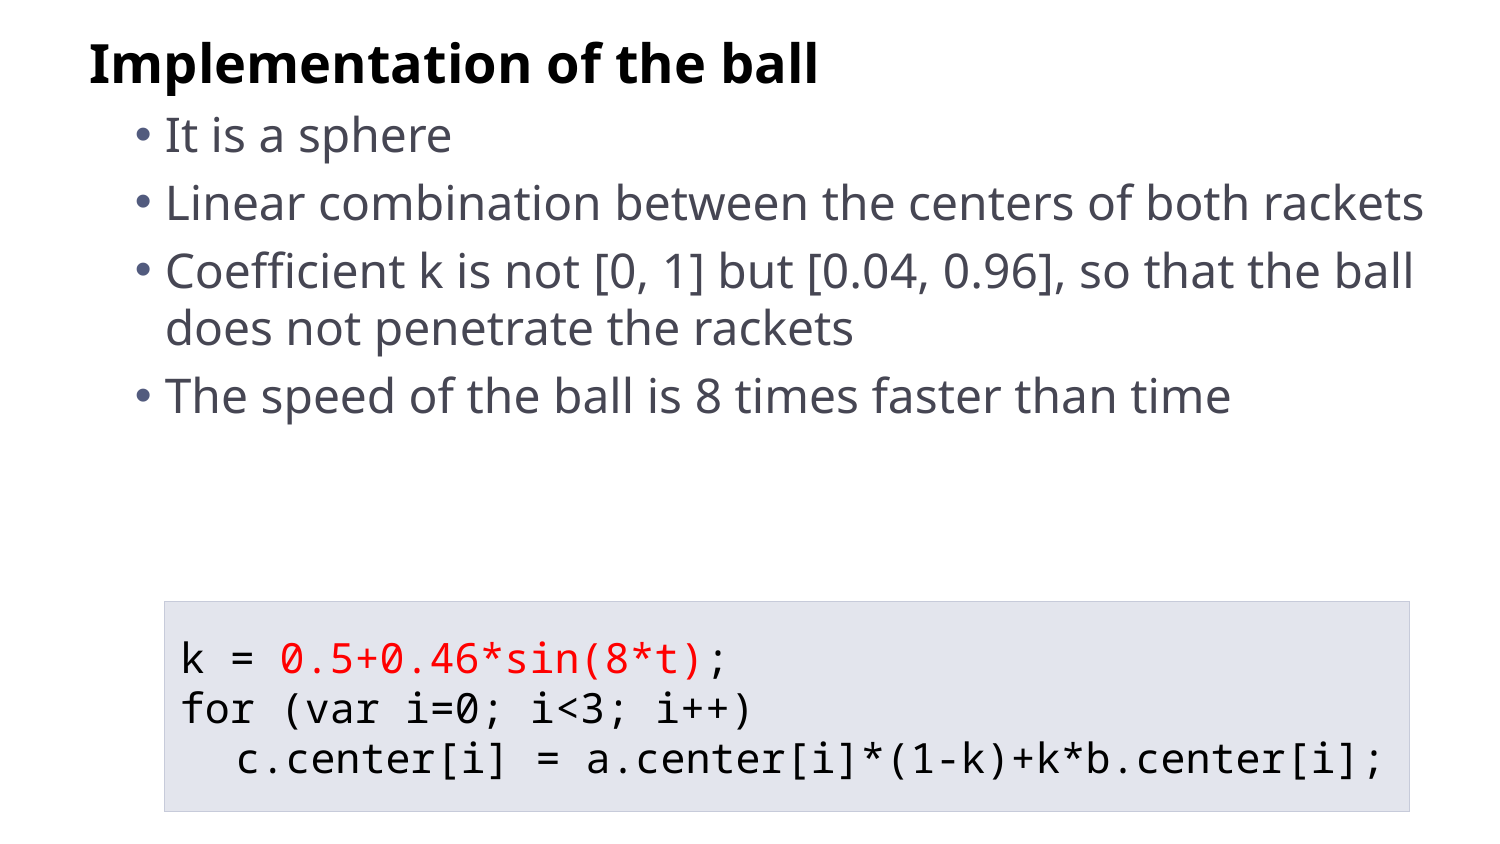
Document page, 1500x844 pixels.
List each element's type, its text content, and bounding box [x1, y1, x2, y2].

list Implementation of the ball It is a sphere Linear combination between the centers of both rackets Coefficient k is not [0, 1] but [0.04, 0.96], so that the ball does not penetrate the rackets The speed of the ball is 8 times faster than time [75, 21, 1475, 835]
text_box k = 0.5+0.46*sin(8*t); for (var i=0; i<3; i++) c.center[i] = a.center[i]*(1-k)+k*b.center[i]; [164, 601, 1410, 812]
